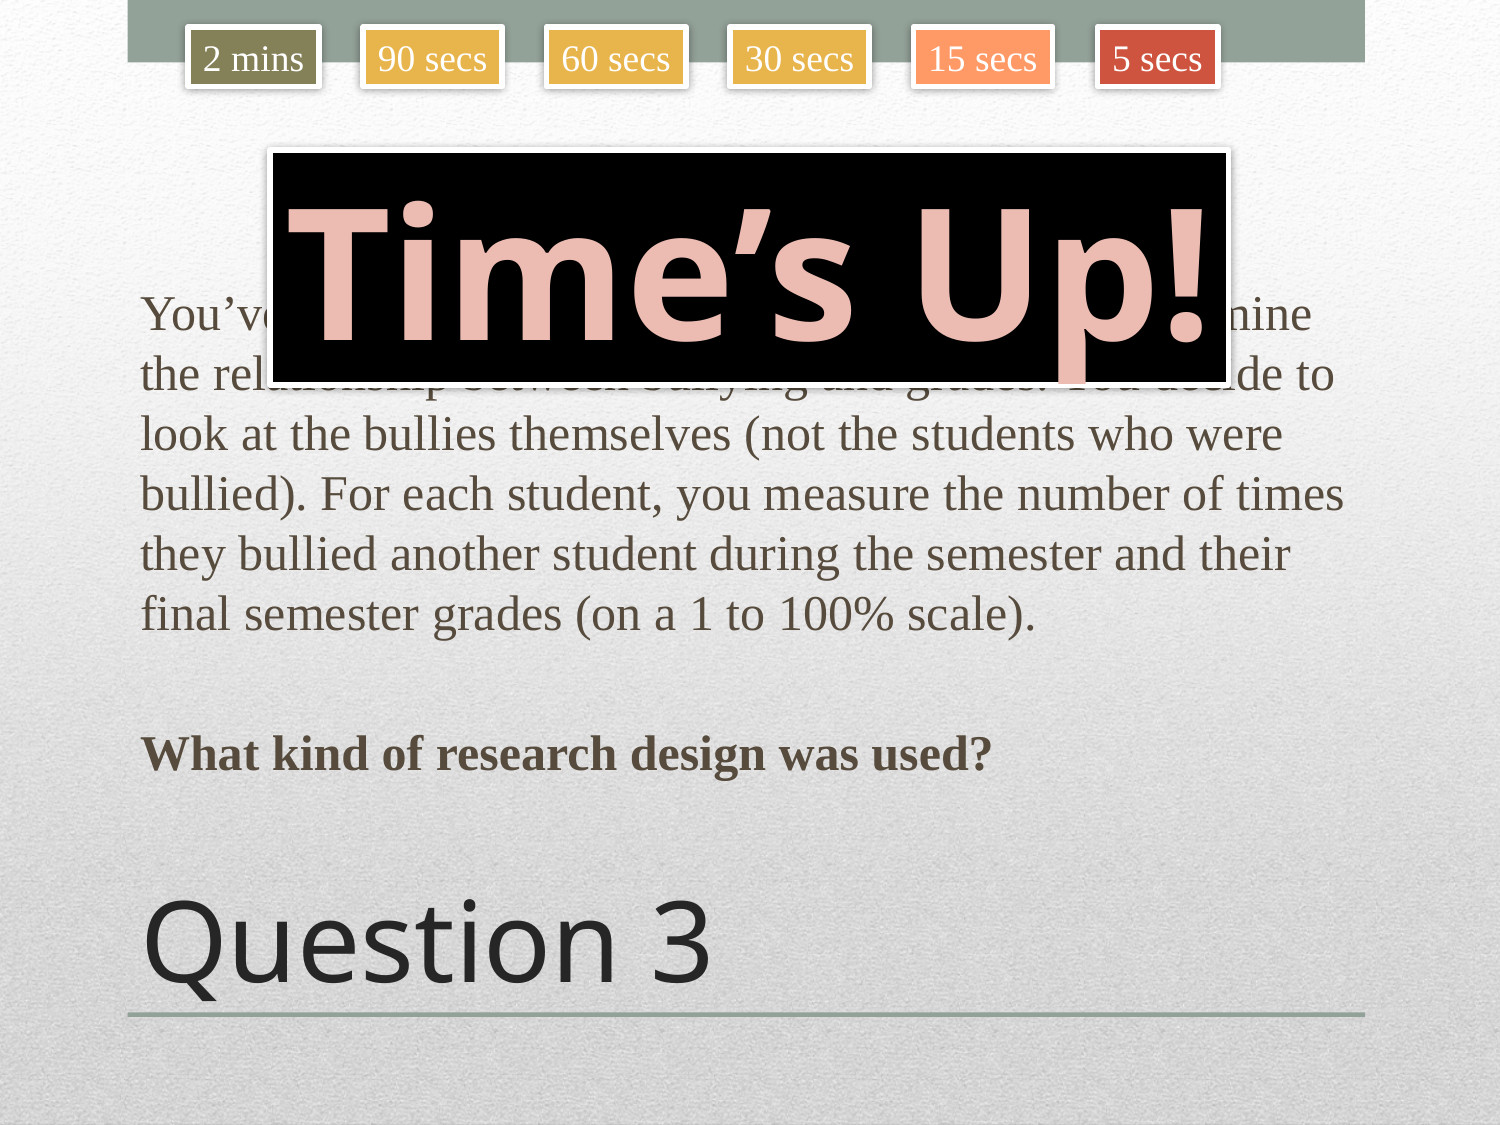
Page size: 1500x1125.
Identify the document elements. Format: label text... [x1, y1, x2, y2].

text_box 5 secs [1095, 24, 1221, 89]
text_box 15 secs [911, 24, 1055, 89]
text_box 30 secs [727, 24, 872, 89]
text_box 90 secs [360, 24, 505, 89]
text_box 60 secs [544, 24, 689, 89]
text_box Time’s Up! [267, 147, 1231, 388]
text_box 2 mins [185, 24, 322, 89]
list You’ve been hired by the local school system to determine the relationship between bullying and grades. You decide to look at the bullies themselves (not the students who were bullied). For each student, you measure the number of times they bullied another student during the semester and their final semester grades (on a 1 to 100% scale). What kind of research design was used? [125, 211, 1363, 850]
title Question 3 [125, 850, 1238, 1013]
